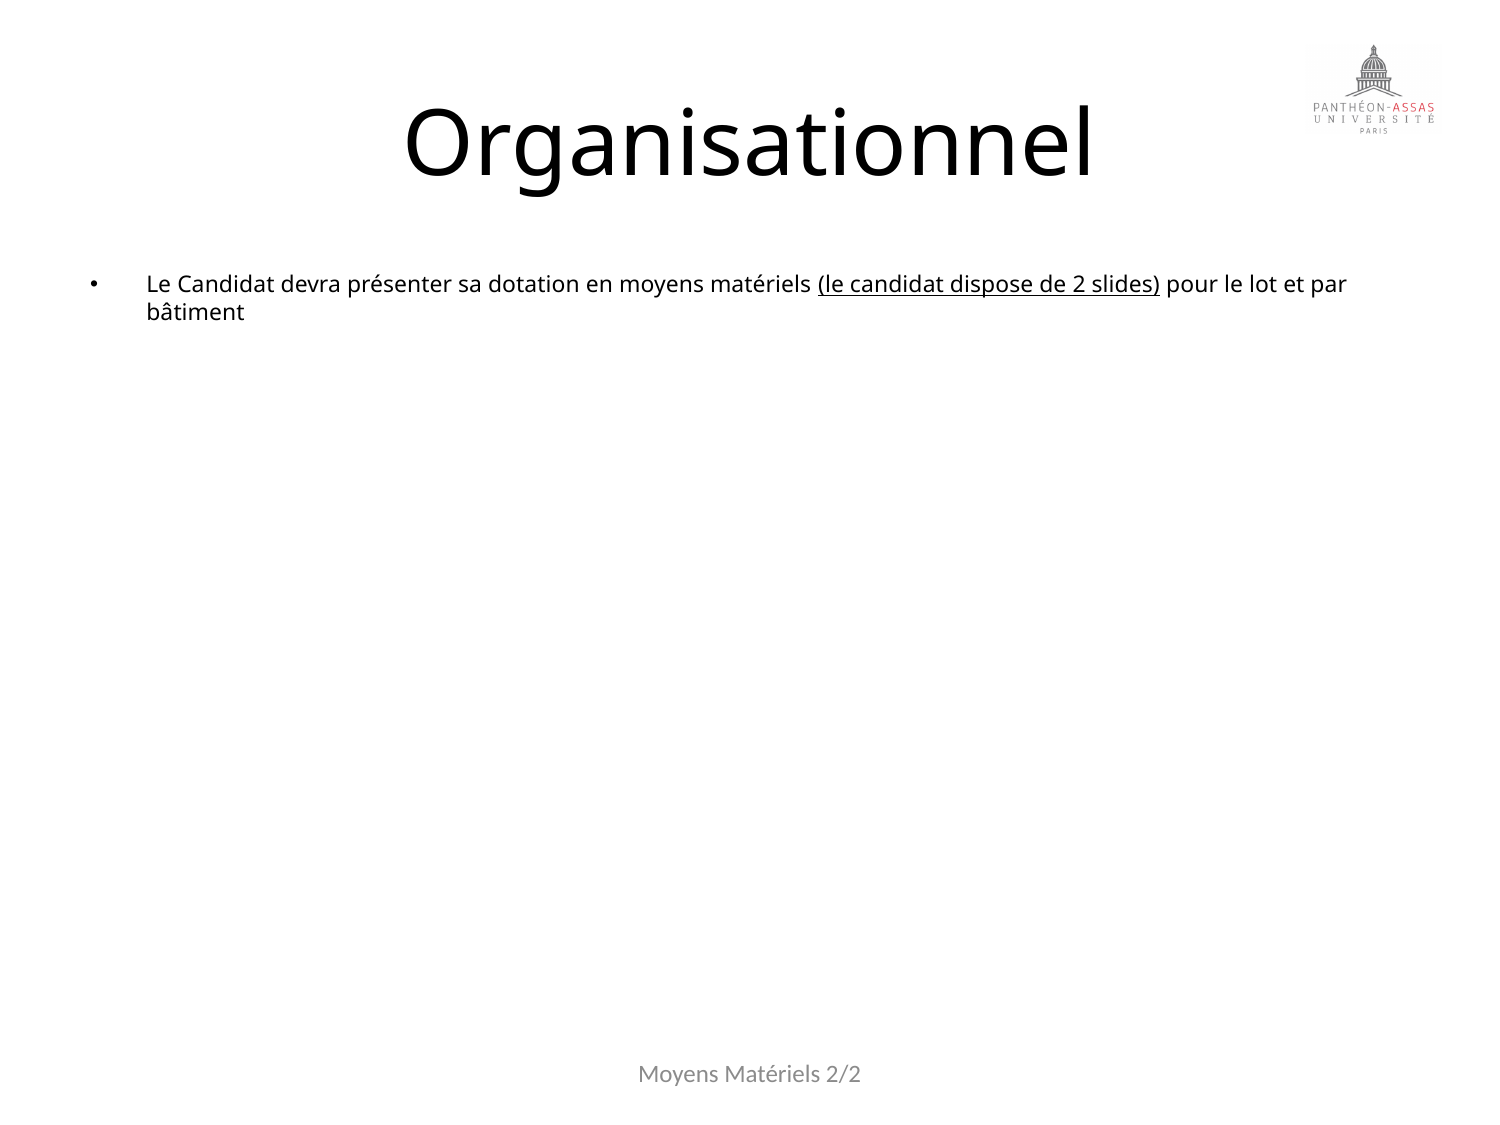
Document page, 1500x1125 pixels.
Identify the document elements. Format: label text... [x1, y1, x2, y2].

list Le Candidat devra présenter sa dotation en moyens matériels (le candidat dispose de 2 slides) pour le lot et par bâtiment [75, 262, 1425, 1005]
footer Moyens Matériels 2/2 [512, 1042, 988, 1103]
title Organisationnel [75, 45, 1425, 233]
picture [1304, 44, 1443, 134]
